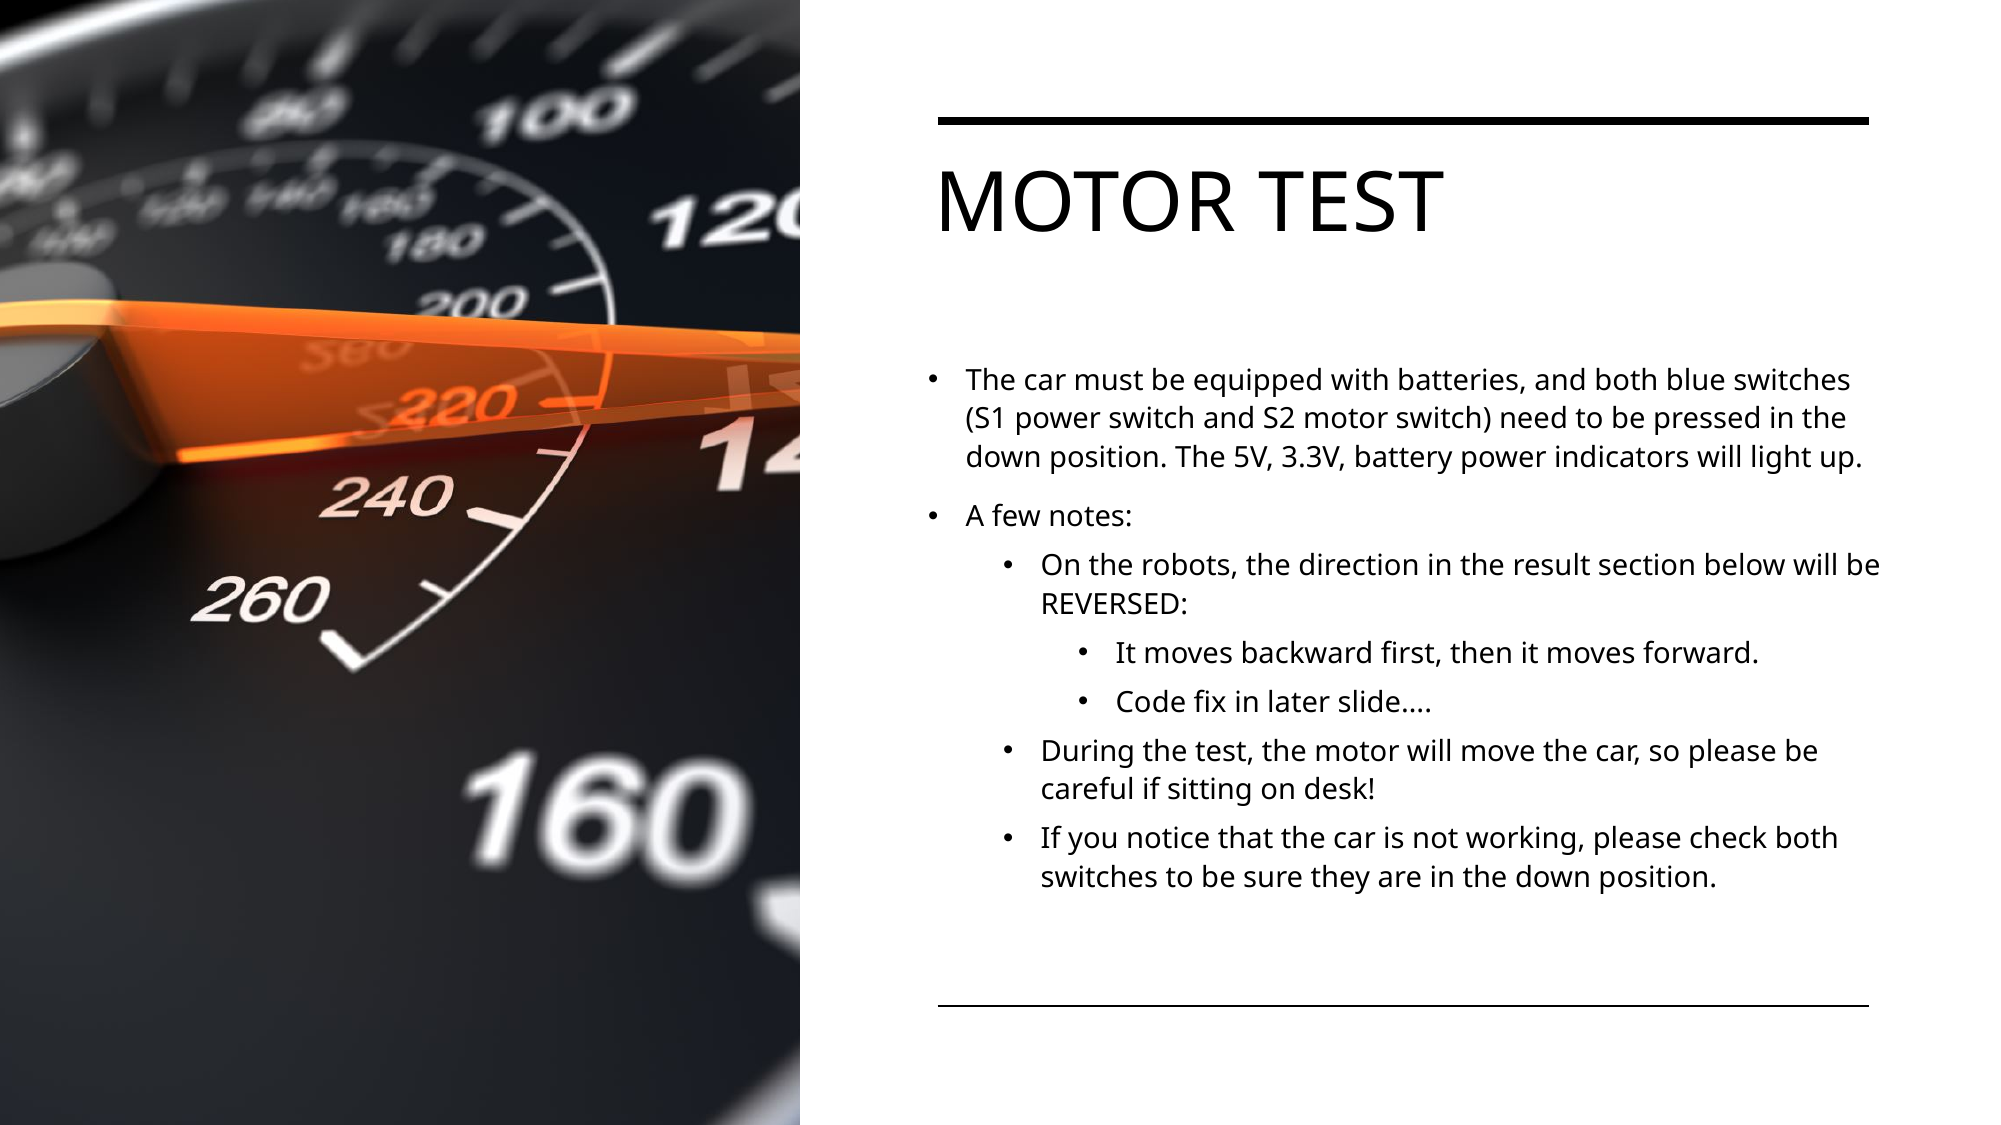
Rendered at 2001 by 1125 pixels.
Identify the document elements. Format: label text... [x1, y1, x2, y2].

picture [0, 0, 800, 1125]
title Motor Test [919, 141, 1891, 350]
list The car must be equipped with batteries, and both blue switches (S1 power switch and S2 motor switch) need to be pressed in the down position. The 5V, 3.3V, battery power indicators will light up. A few notes: On the robots, the direction in the result section below will be REVERSED: It moves backward first, then it moves forward. Code fix in later slide…. During the test, the motor will move the car, so please be careful if sitting on desk! If you notice that the car is not working, please check both switches to be sure they are in the down position. [913, 350, 1899, 970]
text_box [800, 0, 2000, 1125]
